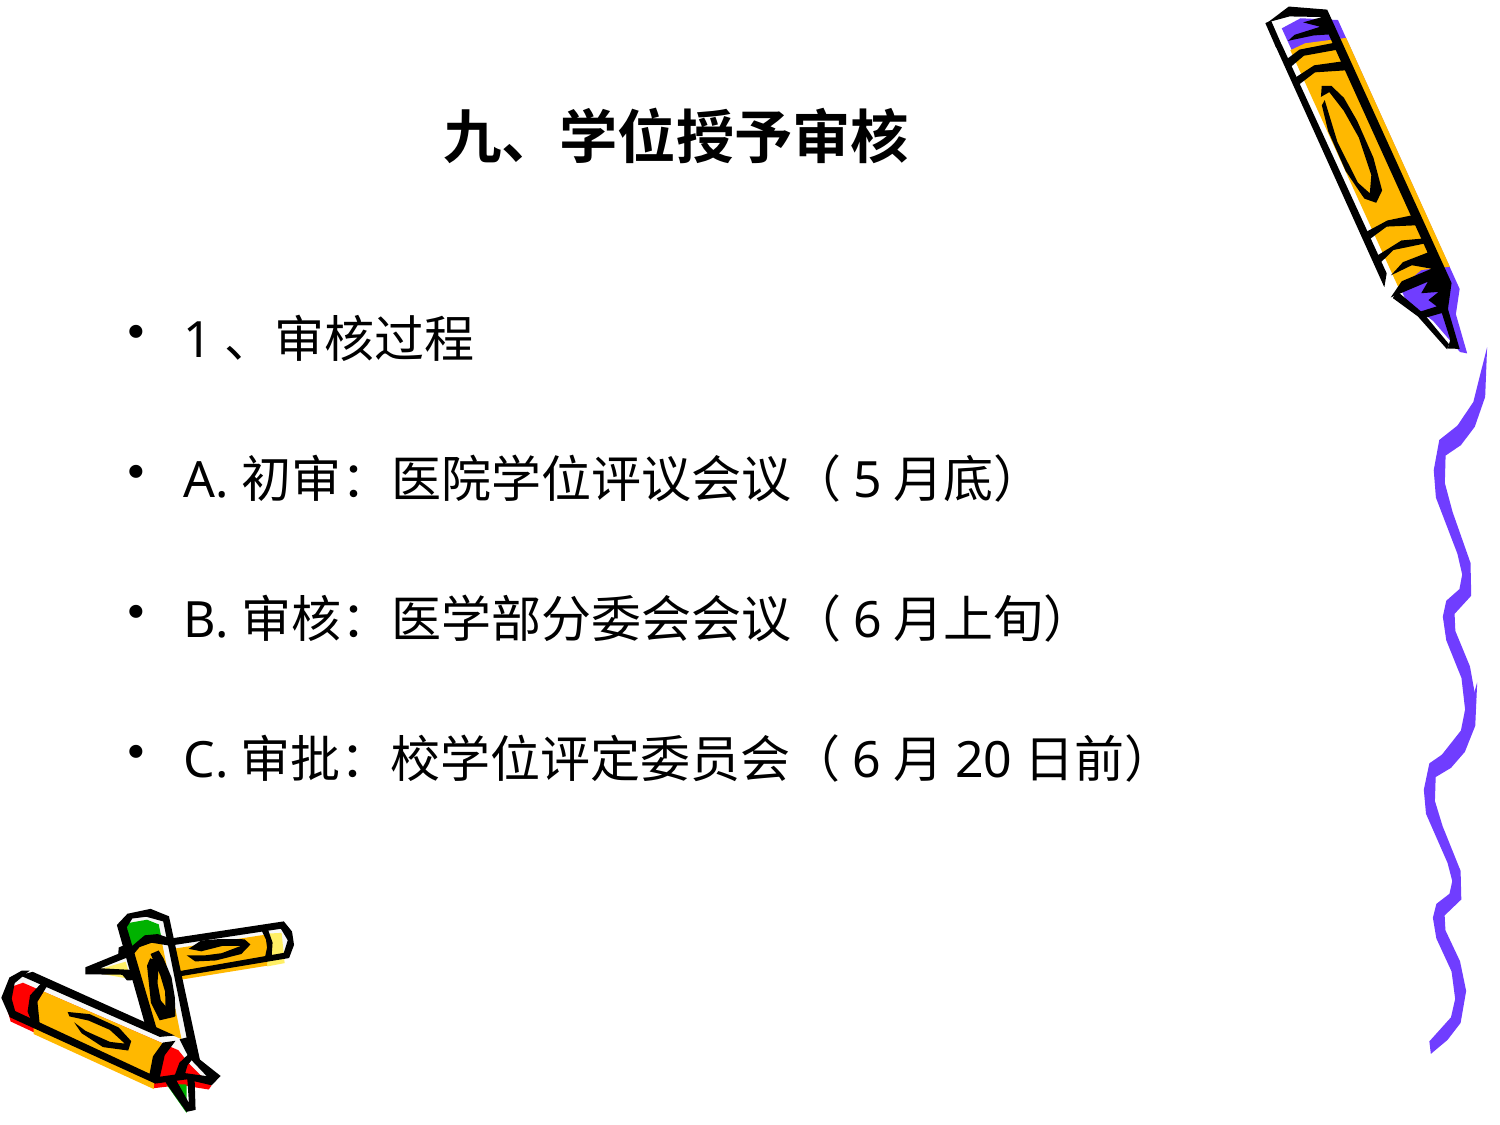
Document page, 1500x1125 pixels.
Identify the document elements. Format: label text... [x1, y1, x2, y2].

list 1、审核过程 A.初审：医院学位评议会议（5月底） B.审核：医学部分委会会议（6月上旬） C.审批：校学位评定委员会（6月20日前） [112, 299, 1376, 901]
title 九、学位授予审核 [112, 24, 1240, 288]
